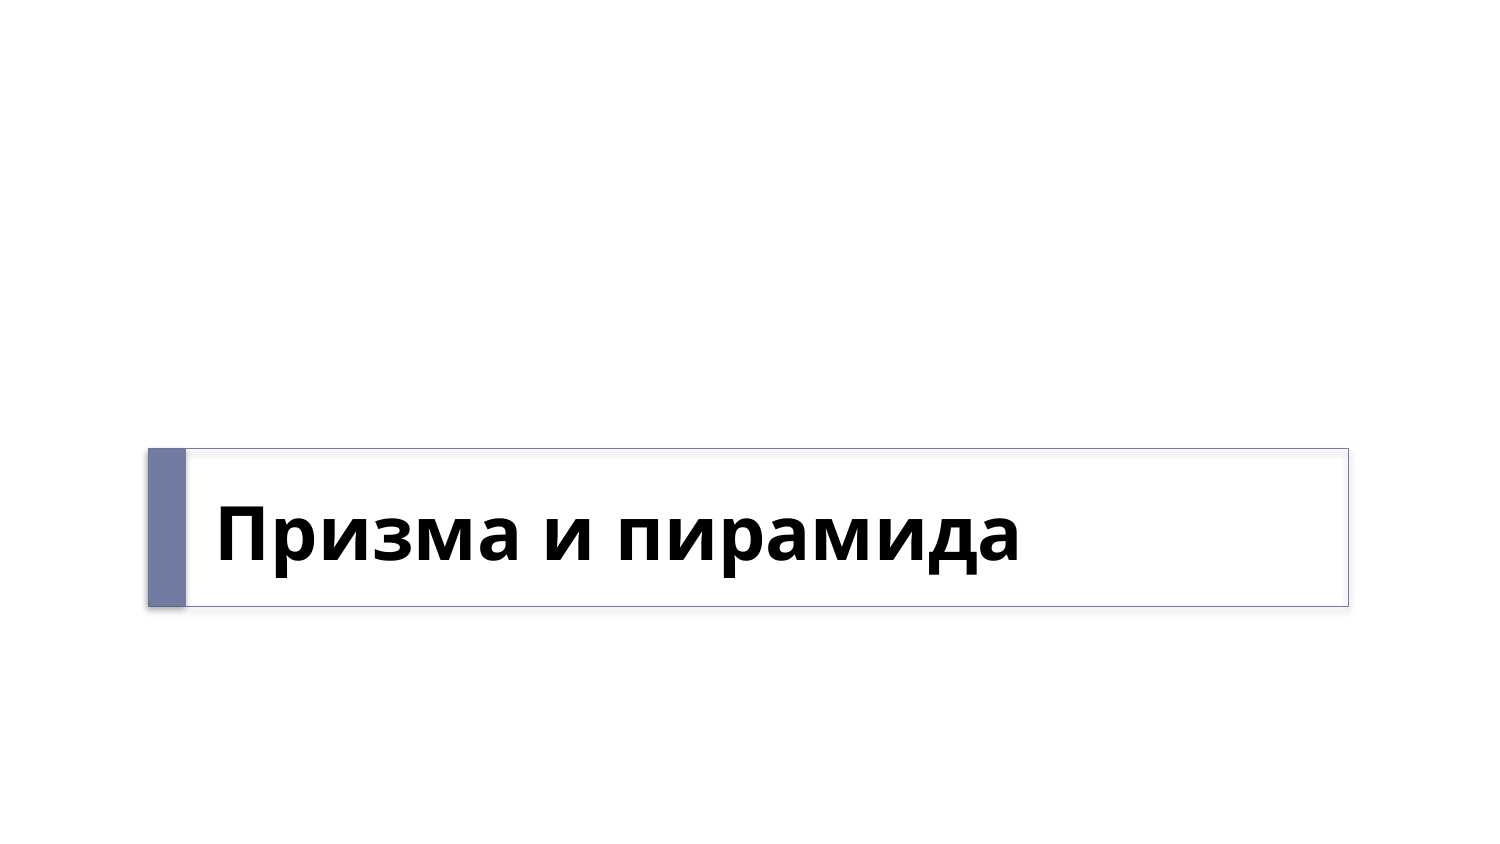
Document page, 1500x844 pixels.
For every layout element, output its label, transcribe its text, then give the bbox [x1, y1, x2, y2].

title Призма и пирамида [200, 478, 1320, 600]
